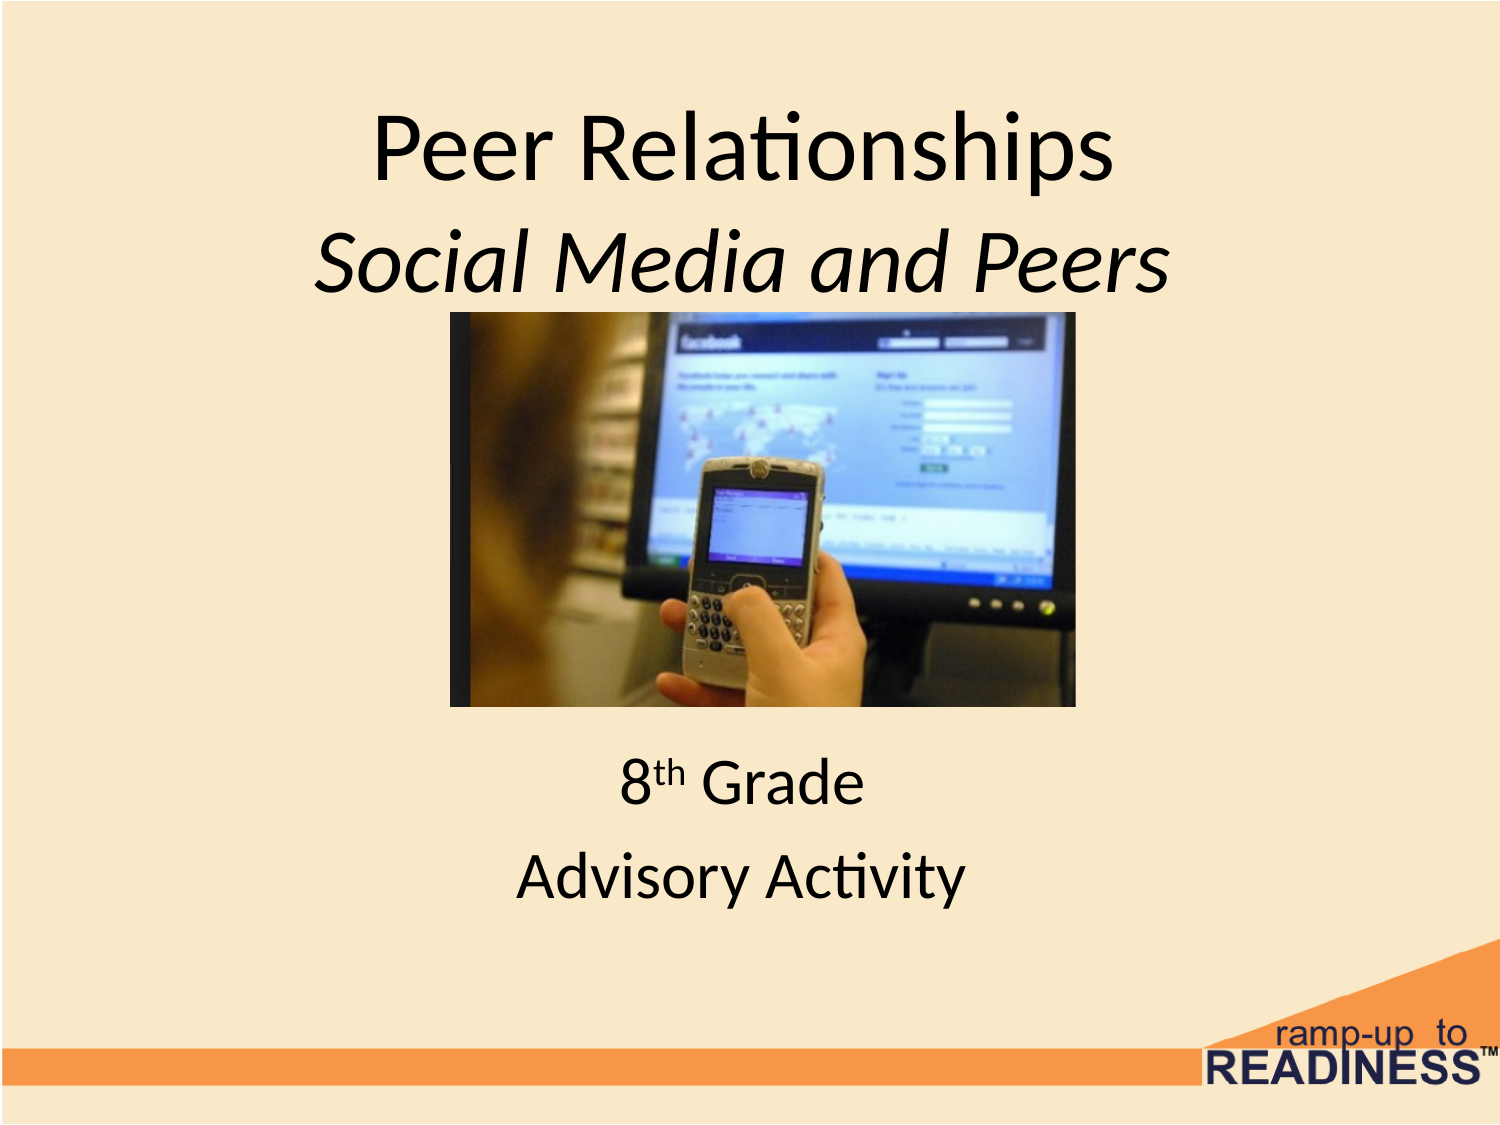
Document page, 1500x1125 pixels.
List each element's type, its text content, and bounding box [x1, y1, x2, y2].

picture [0, 0, 1500, 1125]
subtitle 8th Grade Advisory Activity [225, 637, 1275, 925]
title Peer Relationships Social Media and Peers [0, 50, 1488, 342]
